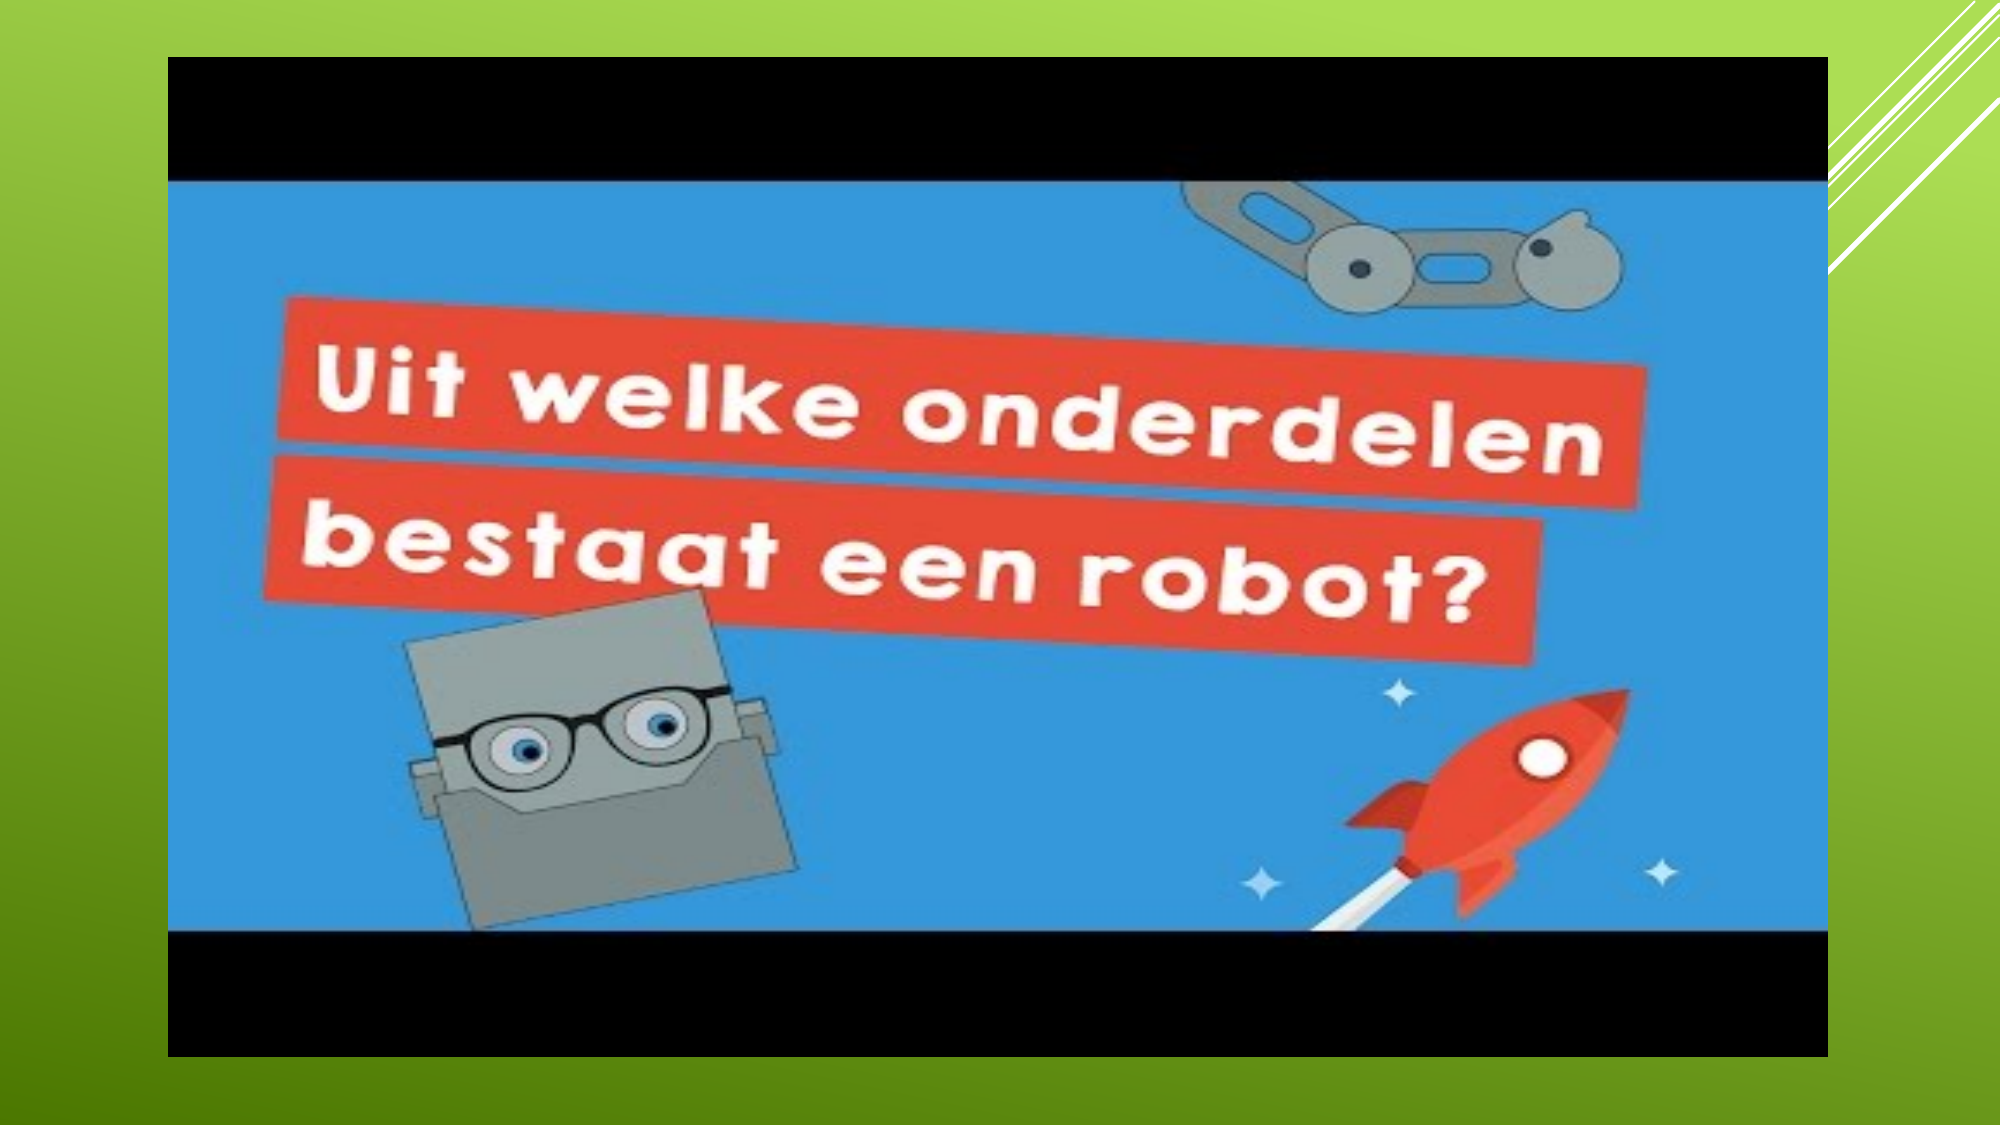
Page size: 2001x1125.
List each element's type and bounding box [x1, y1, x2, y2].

picture [168, 57, 1828, 1058]
